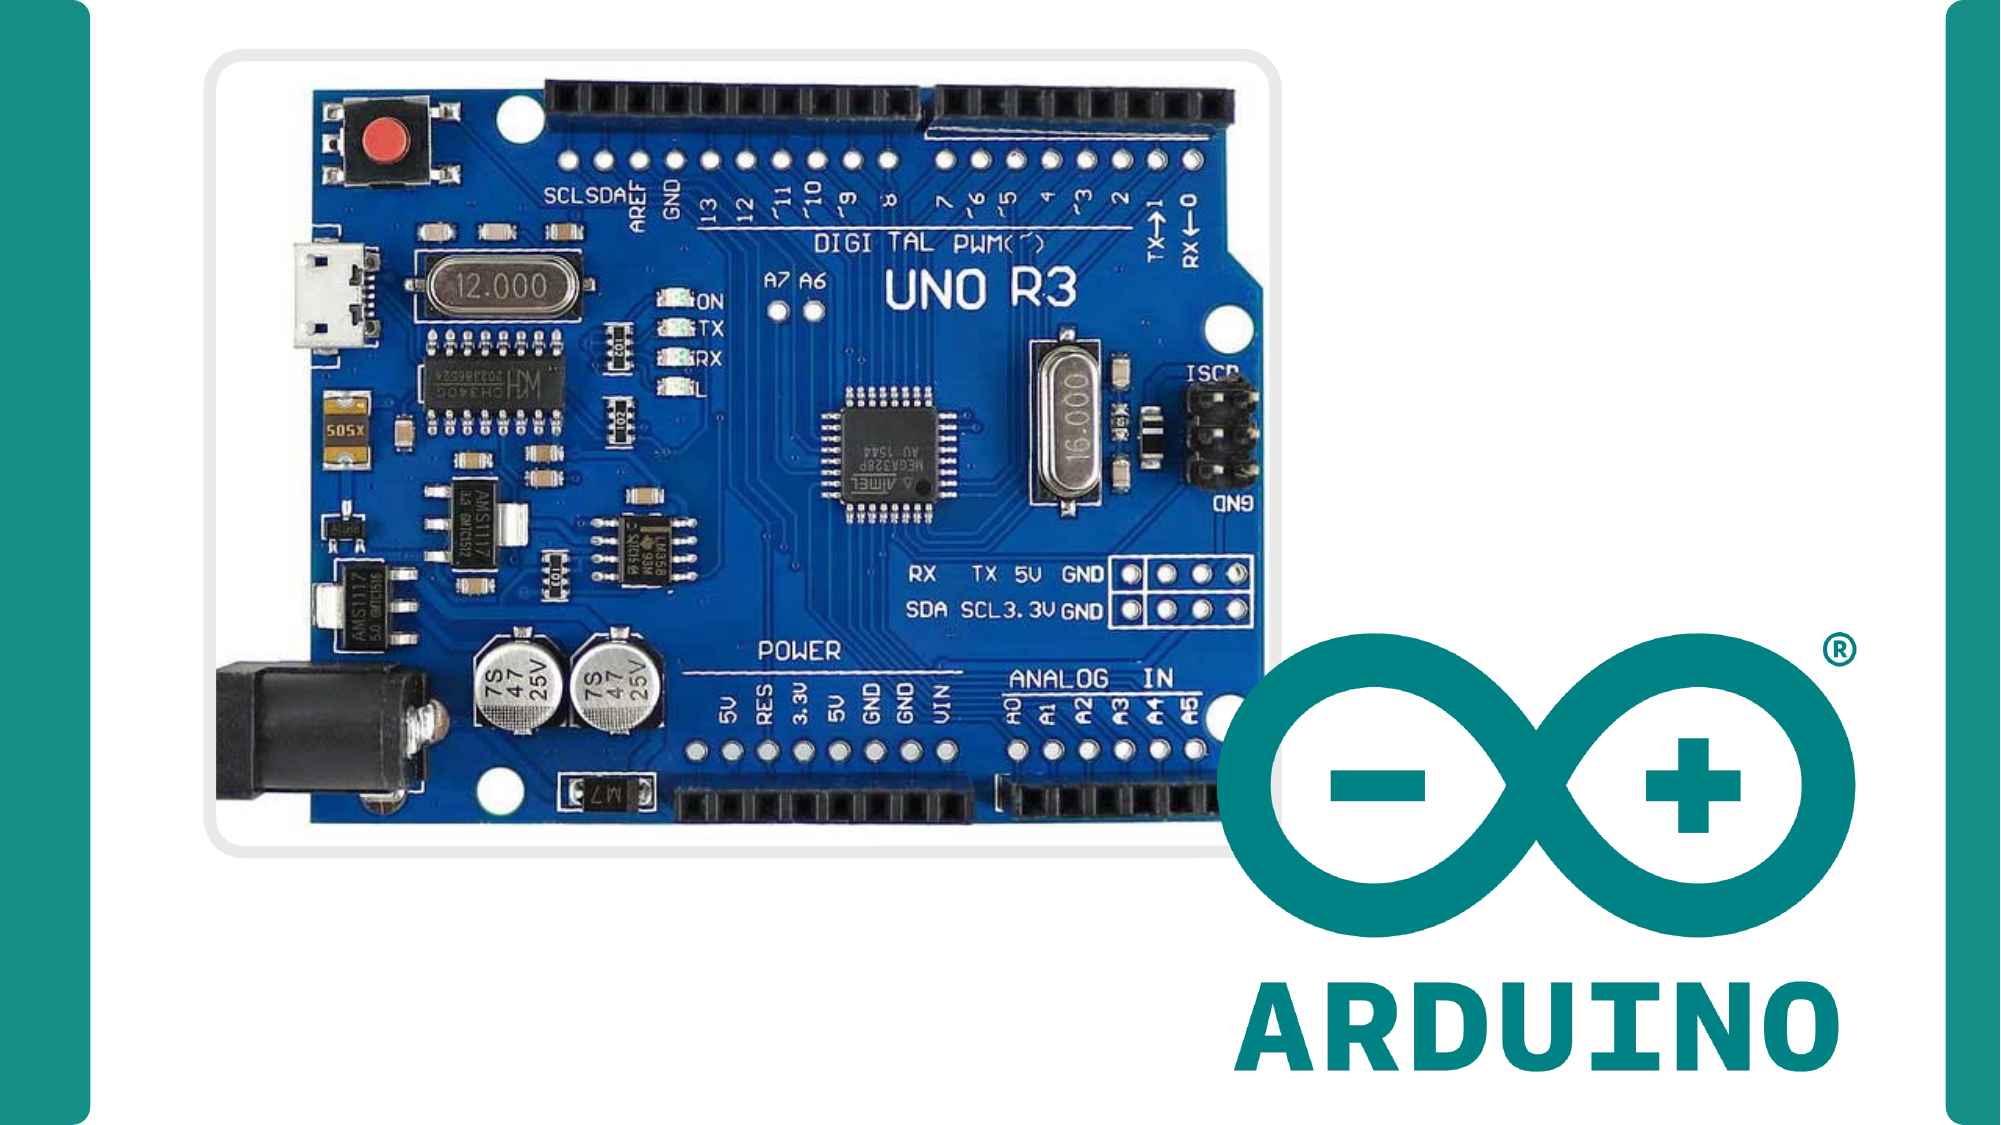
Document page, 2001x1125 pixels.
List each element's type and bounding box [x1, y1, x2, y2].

picture [209, 54, 1859, 1072]
text_box [1945, 0, 2000, 1125]
text_box [0, 0, 91, 1125]
